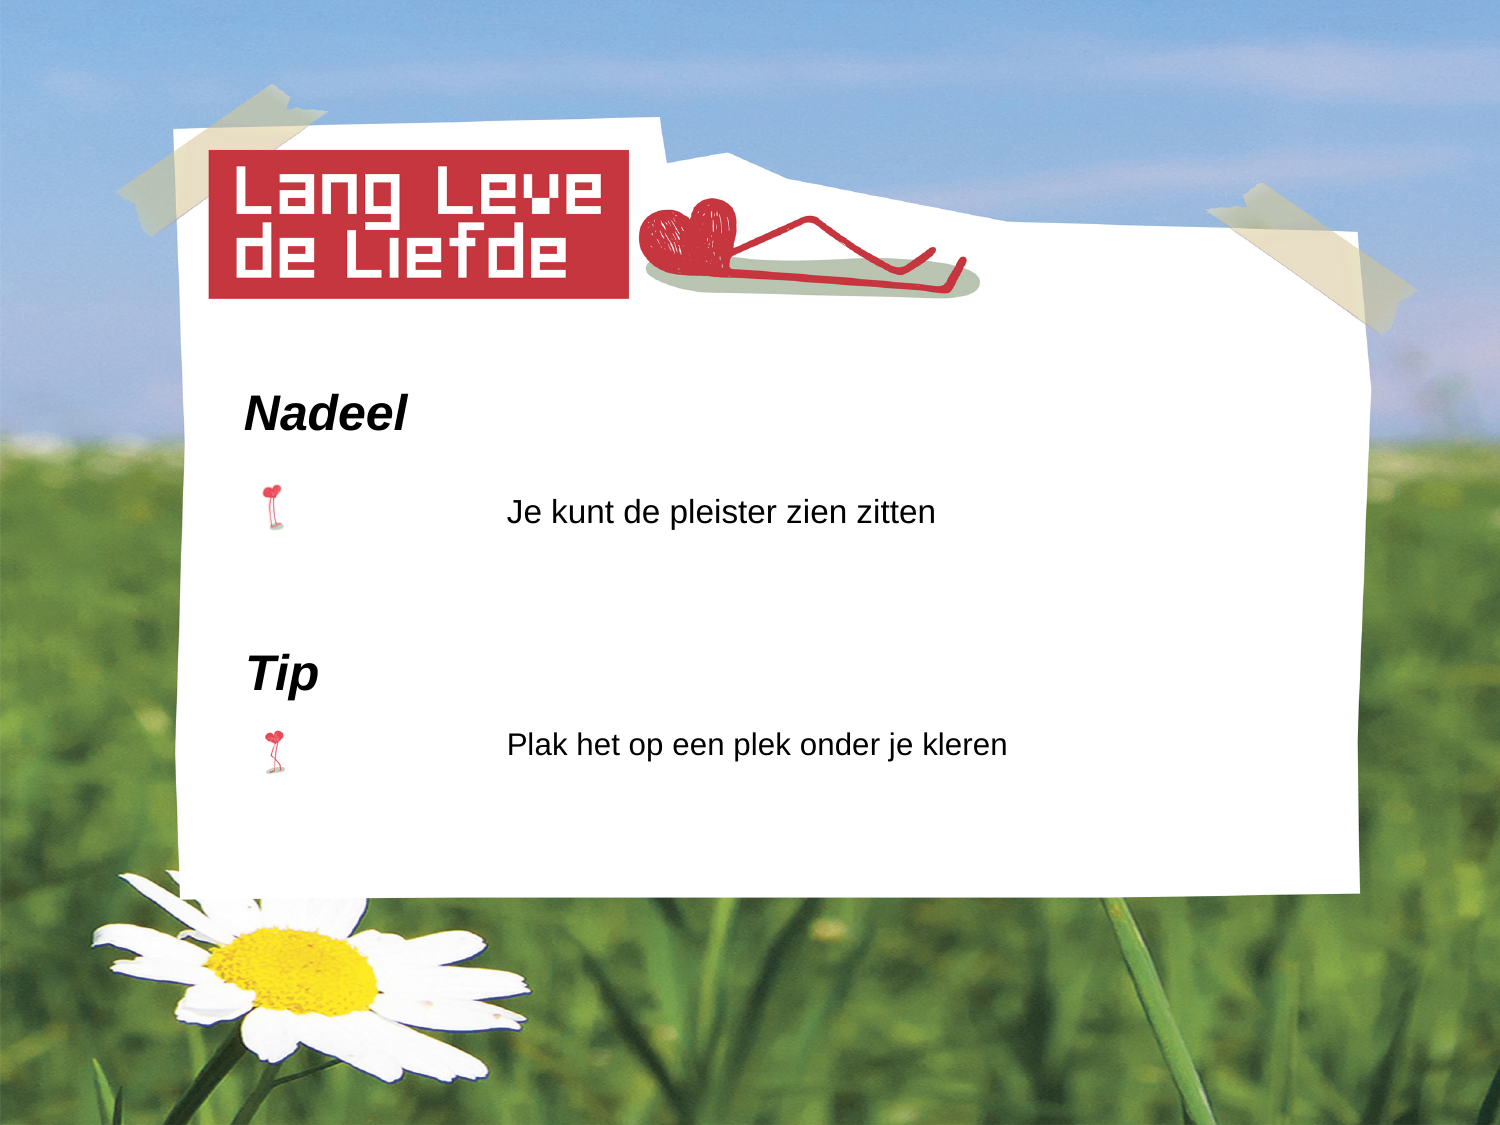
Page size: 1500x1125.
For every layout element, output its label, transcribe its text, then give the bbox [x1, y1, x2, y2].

picture [0, 0, 1500, 1125]
list Nadeel Je kunt de pleister zien zitten Tip Plak het op een plek onder je kleren [191, 355, 1261, 871]
